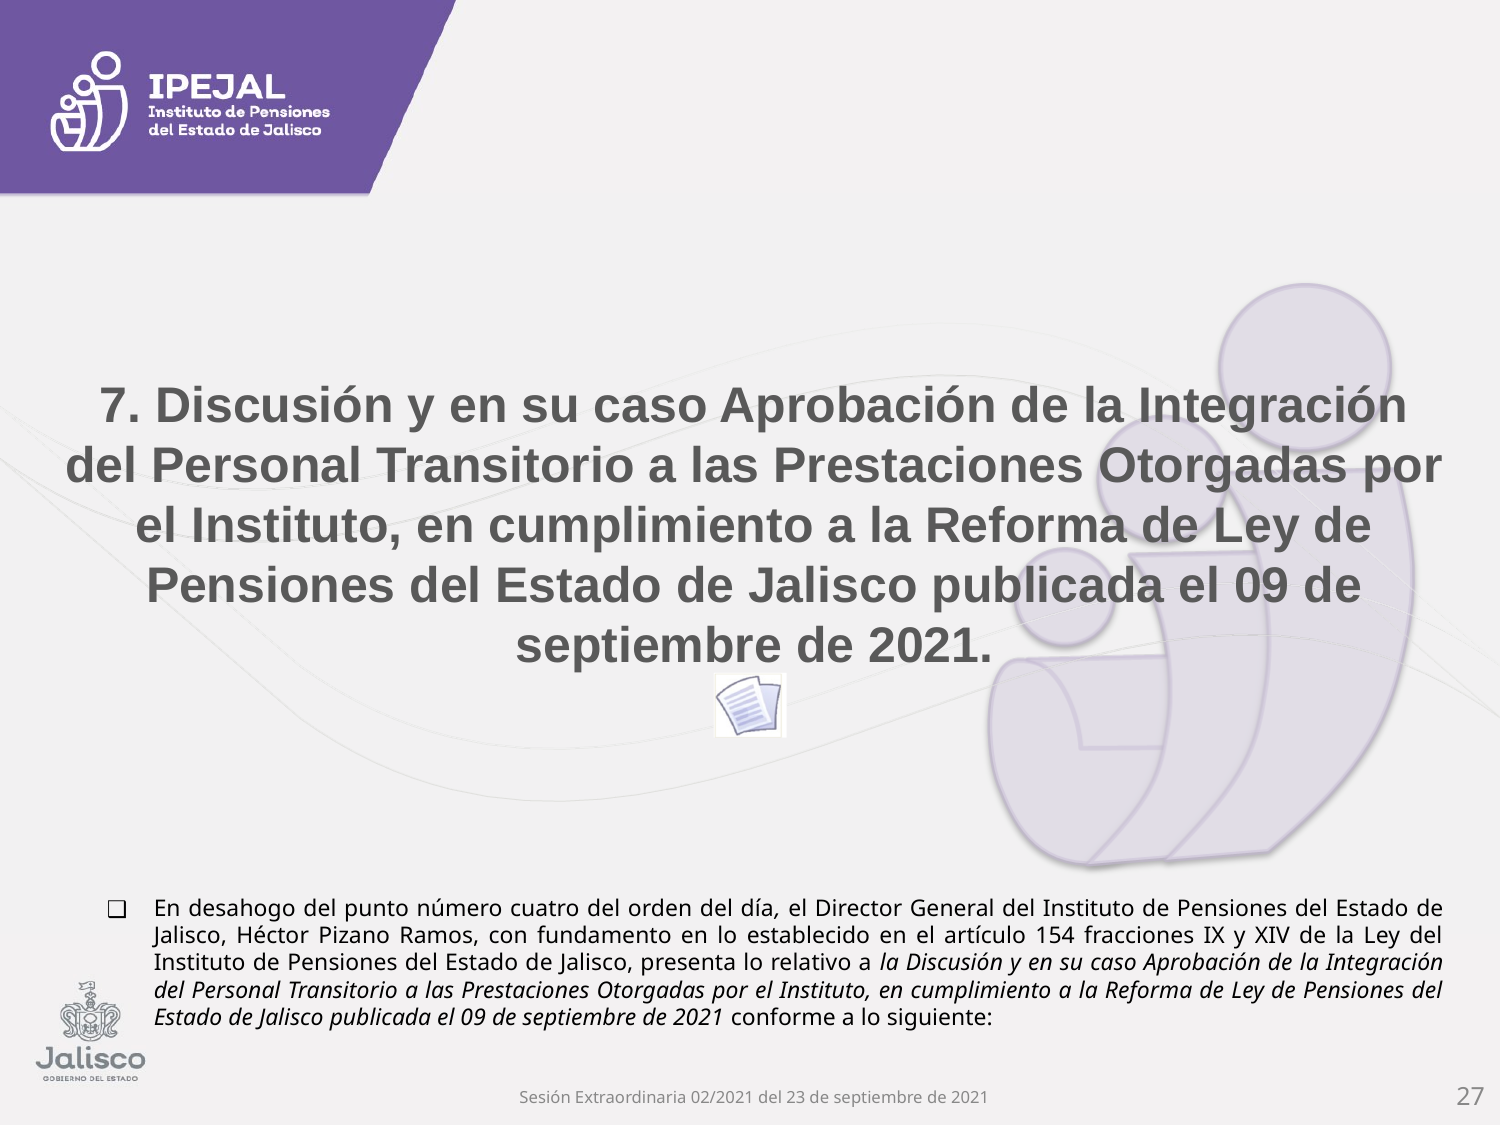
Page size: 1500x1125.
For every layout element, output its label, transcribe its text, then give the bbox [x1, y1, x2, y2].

picture [0, 934, 1500, 1125]
text_box En desahogo del punto número cuatro del orden del día, el Director General del Instituto de Pensiones del Estado de Jalisco, Héctor Pizano Ramos, con fundamento en lo establecido en el artículo 154 fracciones IX y XIV de la Ley del Instituto de Pensiones del Estado de Jalisco, presenta lo relativo a la Discusión y en su caso Aprobación de la Integración del Personal Transitorio a las Prestaciones Otorgadas por el Instituto, en cumplimiento a la Reforma de Ley de Pensiones del Estado de Jalisco publicada el 09 de septiembre de 2021 conforme a lo siguiente: [91, 885, 1460, 1038]
slide_number ‹#› [1149, 1067, 1500, 1125]
picture [713, 672, 787, 739]
picture [0, 0, 1500, 193]
title 7. Discusión y en su caso Aprobación de la Integración del Personal Transitorio a las Prestaciones Otorgadas por el Instituto, en cumplimiento a la Reforma de Ley de Pensiones del Estado de Jalisco publicada el 09 de septiembre de 2021. [49, 431, 1460, 673]
footer Sesión Extraordinaria 02/2021 del 23 de septiembre de 2021 [458, 1067, 1052, 1125]
